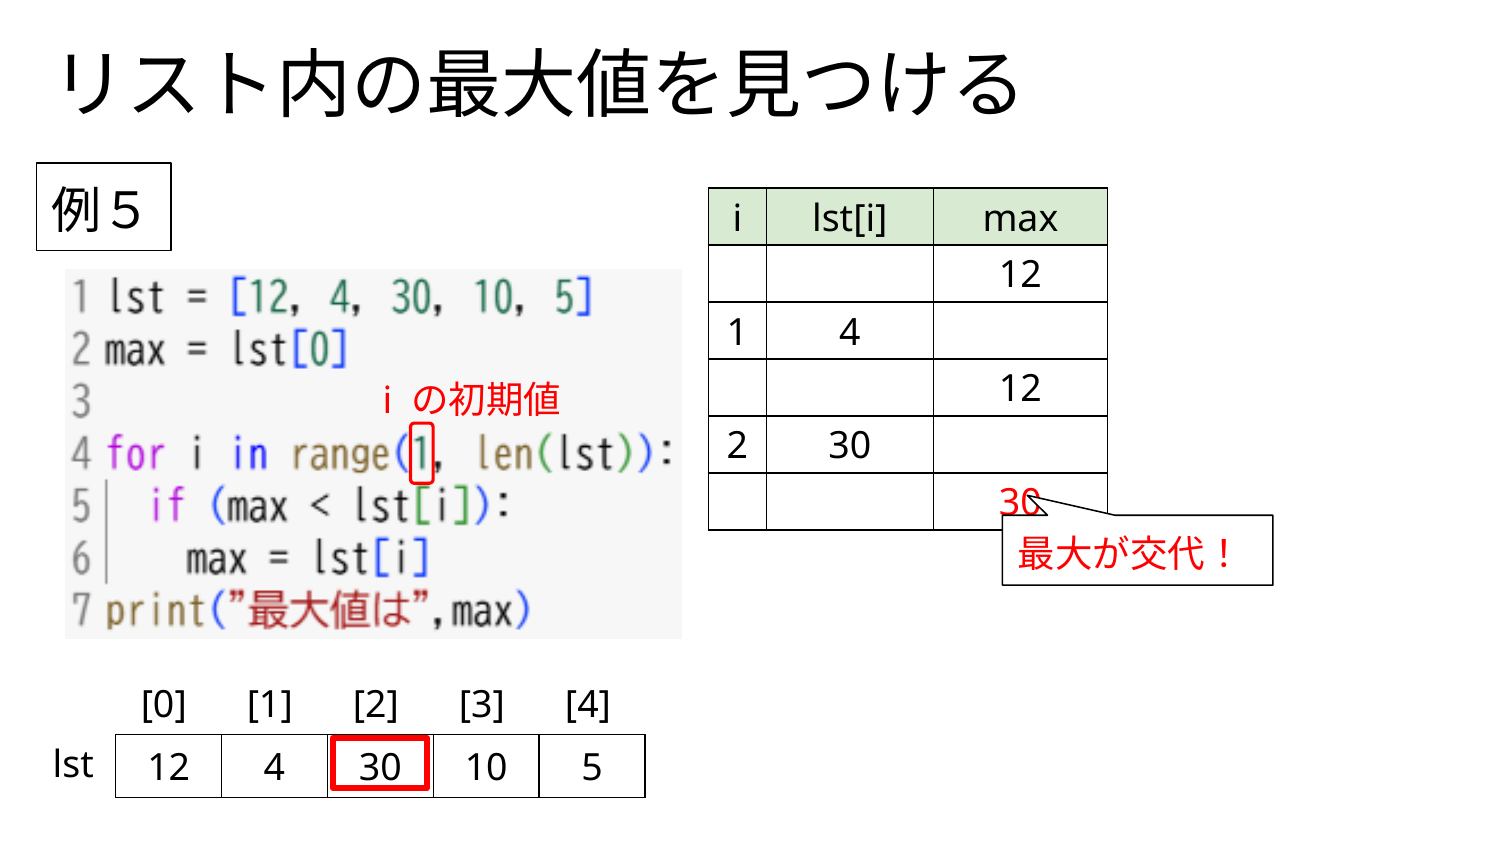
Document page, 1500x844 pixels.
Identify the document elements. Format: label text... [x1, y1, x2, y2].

table_header 4 [222, 735, 327, 797]
table_cell [709, 246, 766, 301]
table_cell [709, 474, 766, 529]
table_cell [767, 360, 933, 415]
text_box [2] [337, 664, 432, 740]
table_cell [767, 474, 933, 529]
table_header 12 [132, 735, 221, 797]
table_cell 1 [709, 303, 766, 358]
table_cell 2 [709, 417, 766, 472]
table_cell 30 [934, 474, 1107, 529]
table_cell [767, 246, 933, 301]
text_box 最大が交代！ [1002, 495, 1273, 586]
text_box lst [37, 725, 132, 800]
text_box [0] [125, 664, 220, 740]
table_header 10 [434, 735, 538, 797]
table_cell [709, 360, 766, 415]
table_header 30 [328, 735, 433, 797]
table_cell 30 [767, 417, 933, 472]
table_cell [934, 417, 1107, 472]
table_header i [709, 189, 766, 244]
text_box 例５ [36, 163, 172, 251]
text_box [332, 737, 427, 788]
text_box [3] [443, 664, 538, 740]
text_box [4] [549, 664, 644, 740]
table_cell [934, 303, 1107, 358]
text_box [1] [231, 664, 326, 740]
title リスト内の最大値を見つける [36, 21, 1435, 131]
picture [65, 269, 682, 640]
table_header lst[i] [767, 189, 933, 244]
table_cell 12 [934, 246, 1107, 301]
table_header max [934, 189, 1107, 244]
table_header 5 [540, 735, 644, 797]
table_cell 4 [767, 303, 933, 358]
table_cell 12 [934, 360, 1107, 415]
